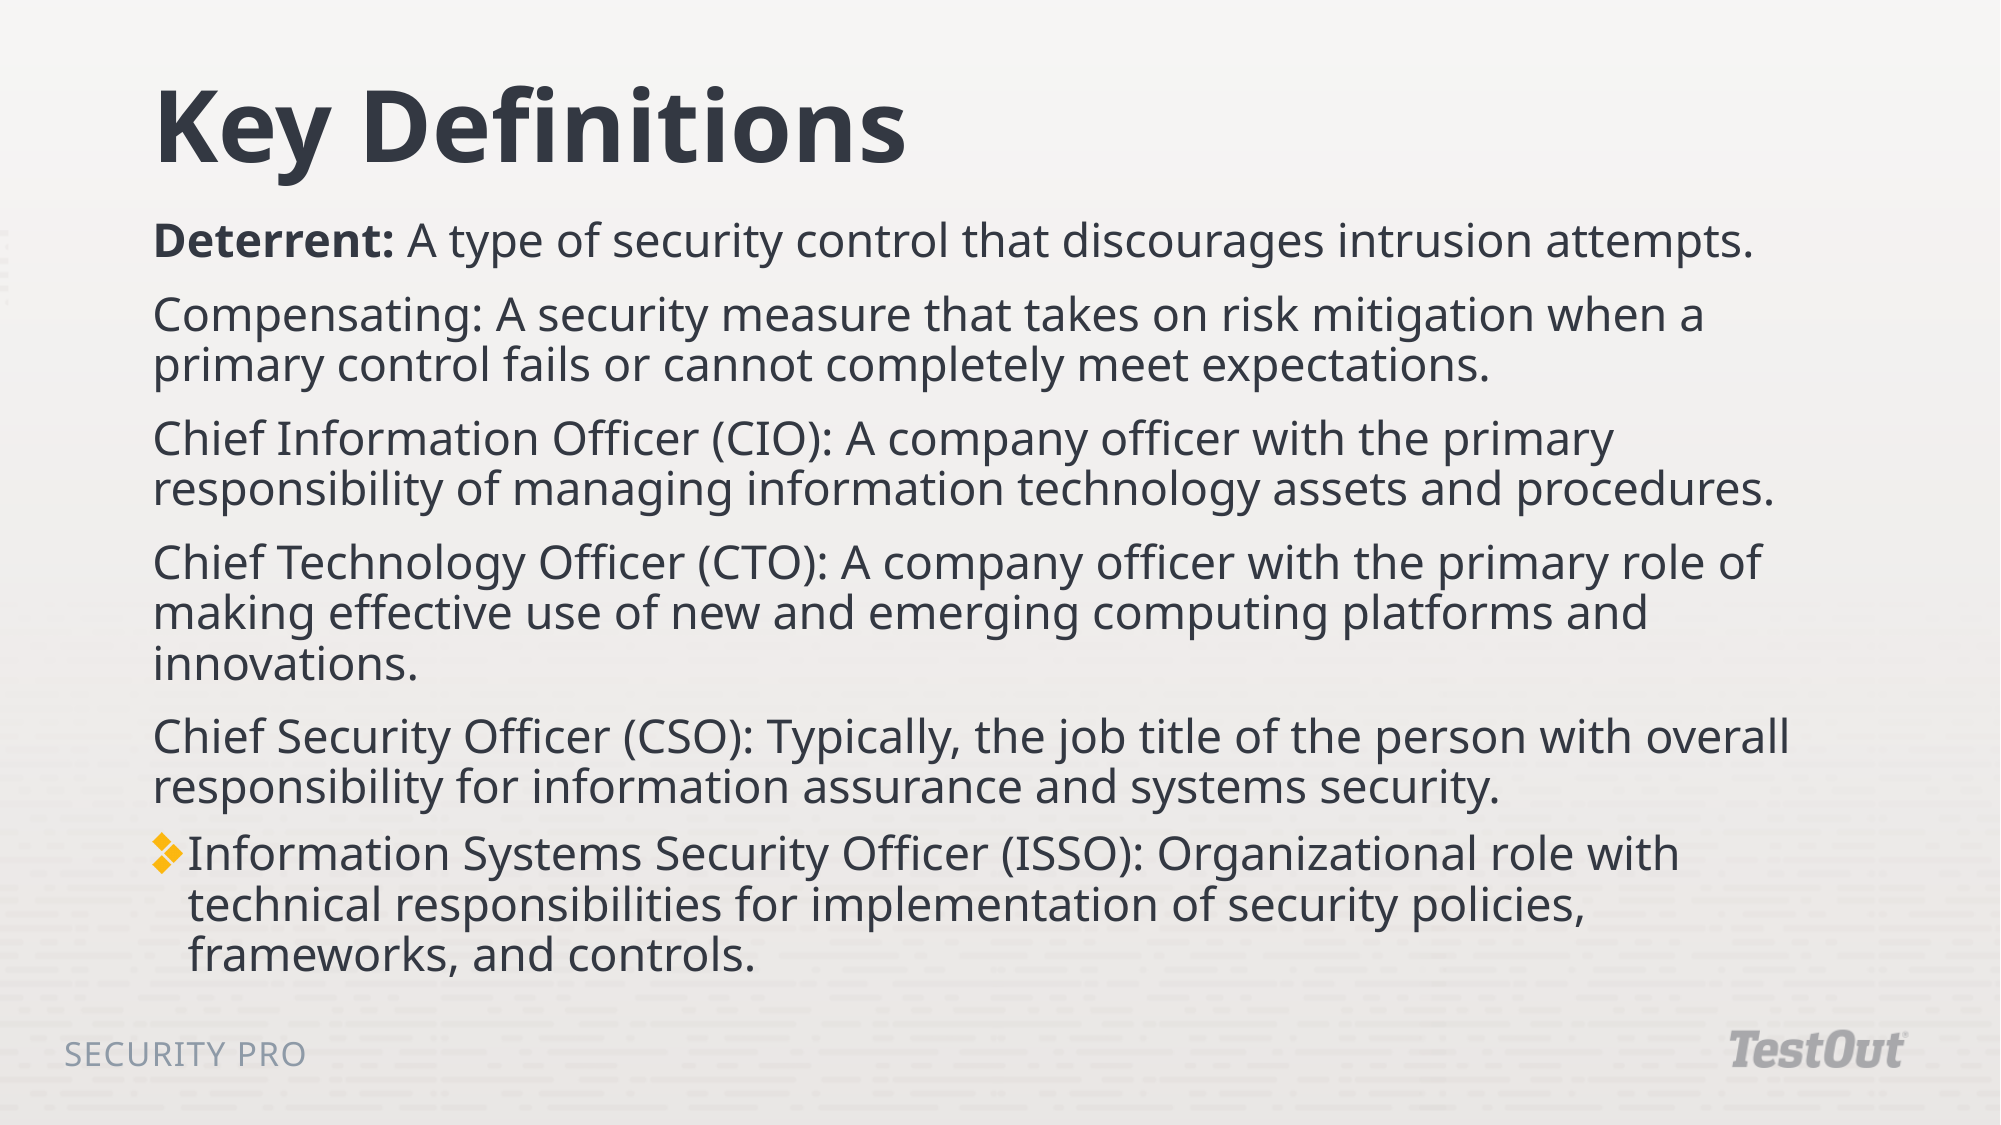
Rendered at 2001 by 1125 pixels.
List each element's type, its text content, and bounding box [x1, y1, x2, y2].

title Key Definitions [137, 49, 1863, 210]
list Deterrent: A type of security control that discourages intrusion attempts. Compensating: A security measure that takes on risk mitigation when a primary control fails or cannot completely meet expectations. Chief Information Officer (CIO): A company officer with the primary responsibility of managing information technology assets and procedures. Chief Technology Officer (CTO): A company officer with the primary role of making effective use of new and emerging computing platforms and innovations. Chief Security Officer (CSO): Typically, the job title of the person with overall responsibility for information assurance and systems security. Information Systems Security Officer (ISSO): Organizational role with technical responsibilities for implementation of security policies, frameworks, and controls. [137, 210, 1863, 1000]
picture [0, 0, 2001, 1125]
list Security Pro [64, 1032, 666, 1079]
